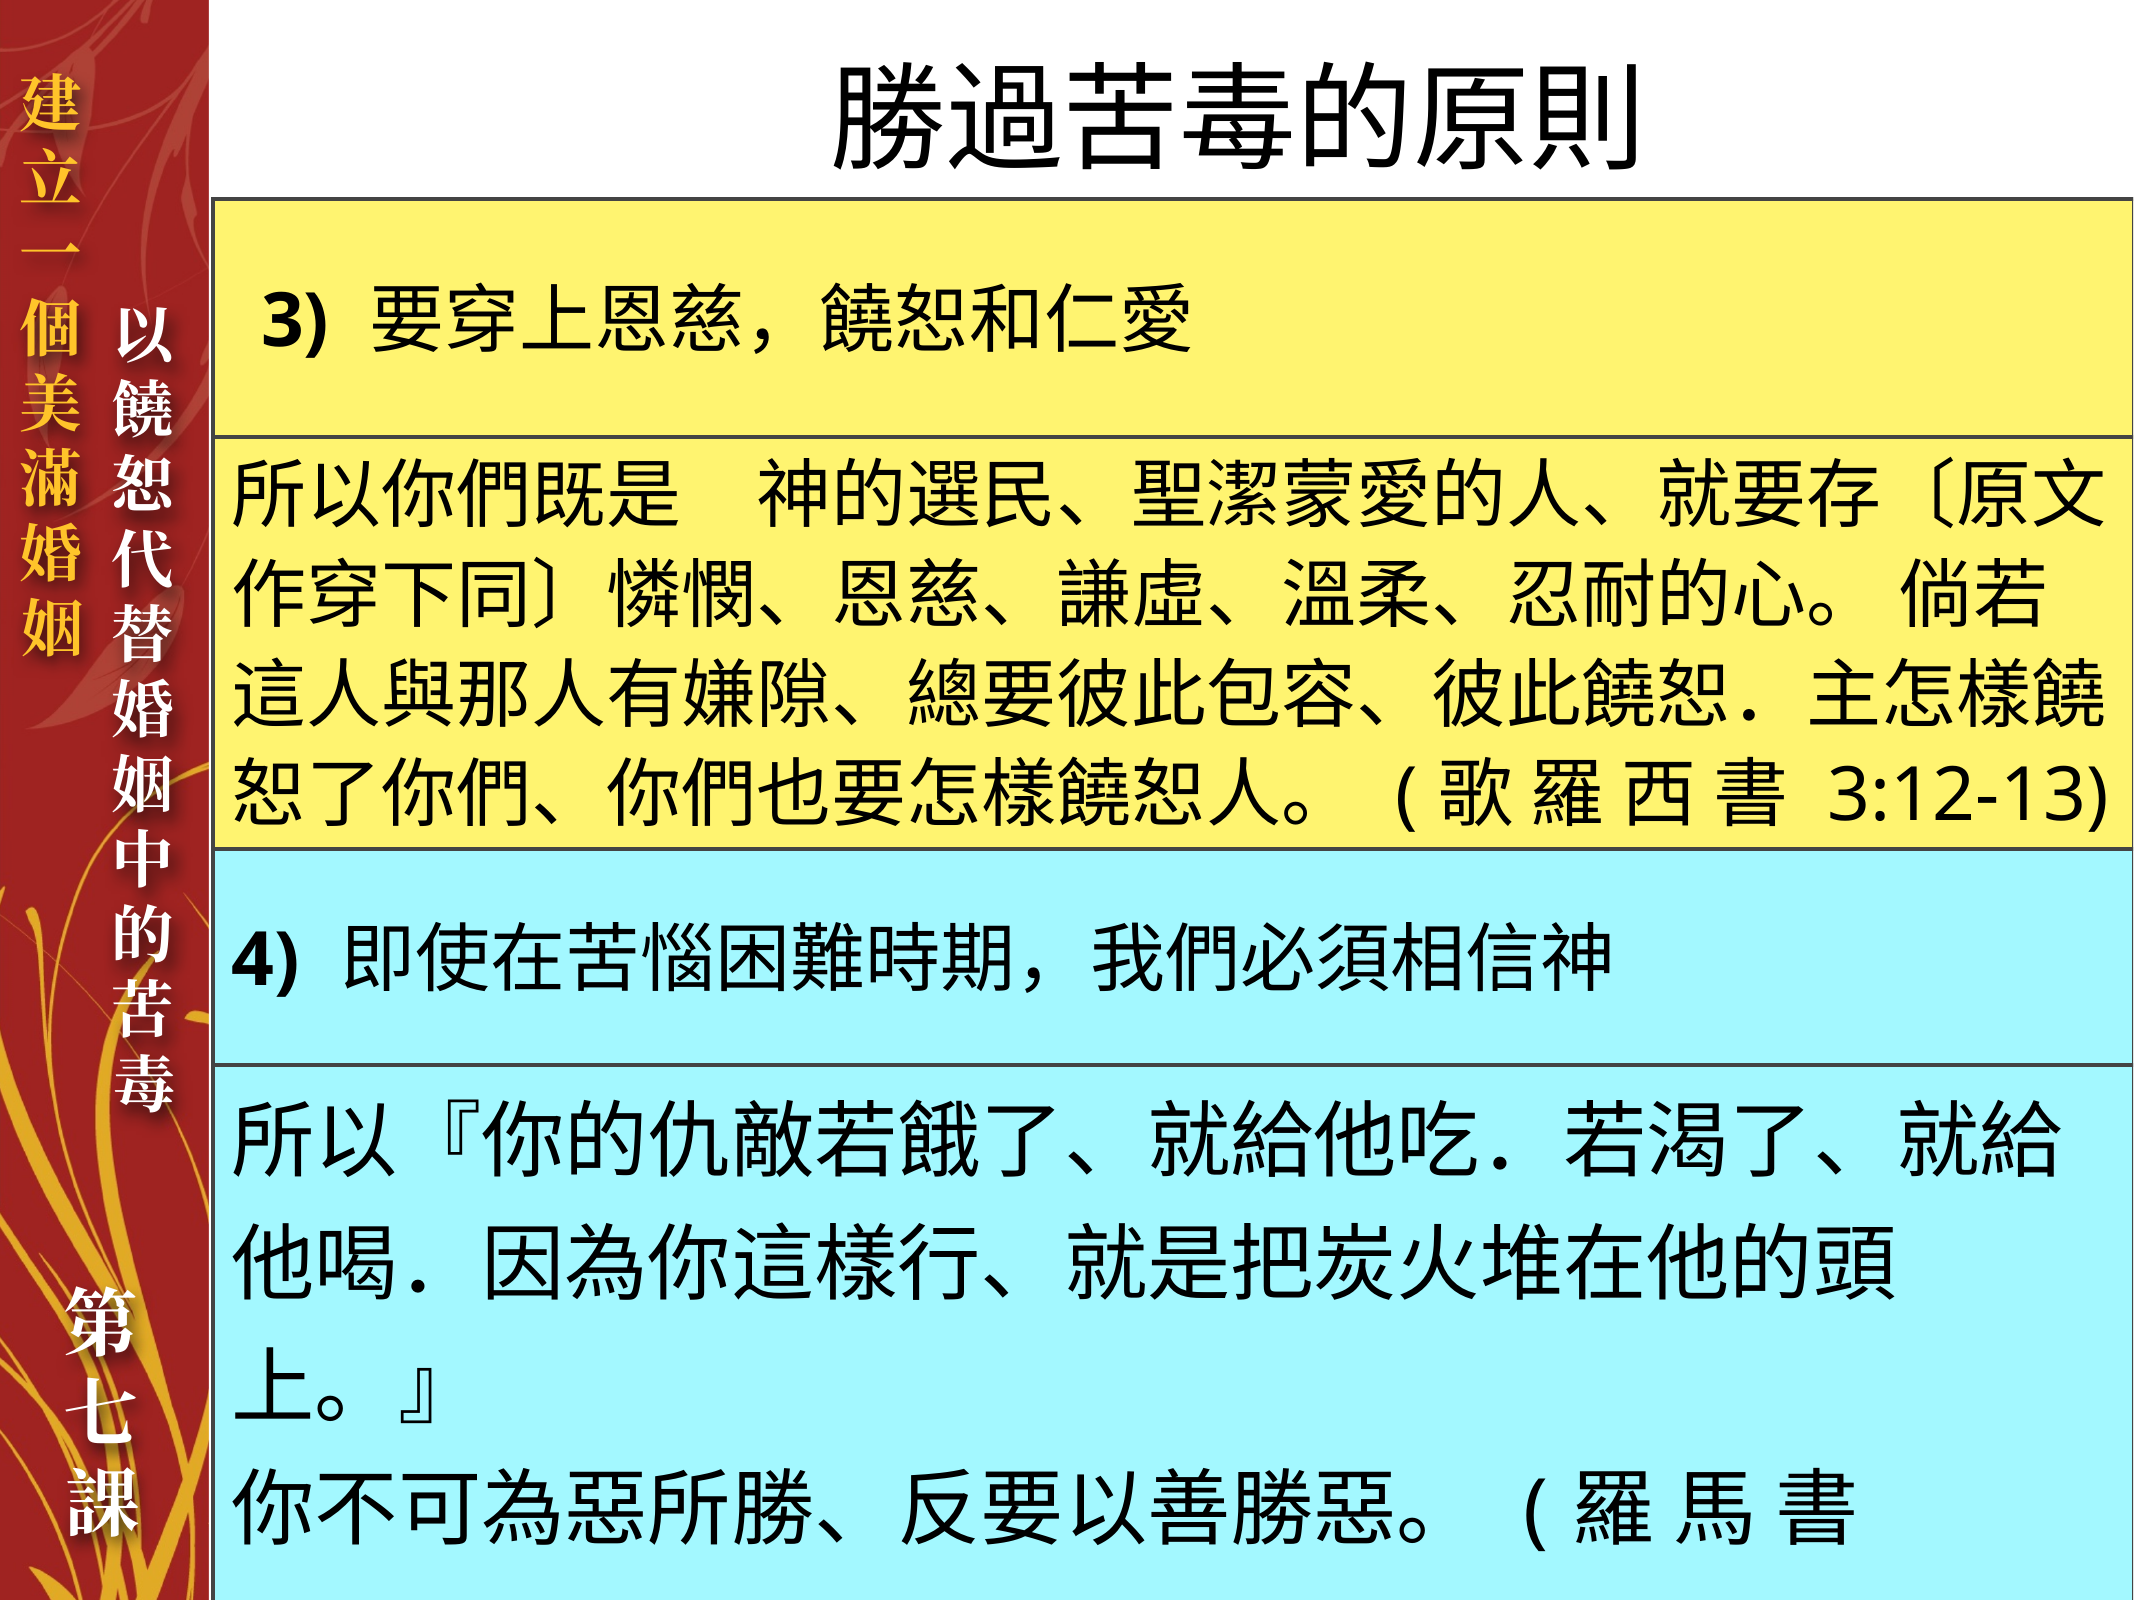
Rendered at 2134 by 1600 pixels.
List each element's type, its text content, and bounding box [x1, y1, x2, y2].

table_cell 4) 即使在苦惱困難時期，我們必須相信神 [215, 851, 2132, 1063]
text_box 勝過苦毒的原則 [821, 35, 1656, 192]
table_cell 所以你們既是 神的選民、聖潔蒙愛的人、就要存〔原文作穿下同〕憐憫、恩慈、謙虛、溫柔、忍耐的心。 倘若這人與那人有嫌隙、總要彼此包容、彼此饒恕．主怎樣饒恕了你們、你們也要怎樣饒恕人。 (歌 羅 西 書 3:12-13) [215, 439, 2132, 847]
table_header 3) 要穿上恩慈，饒恕和仁愛 [215, 201, 2132, 435]
table_cell 所以『你的仇敵若餓了、就給他吃．若渴了、就給他喝．因為你這樣行、就是把炭火堆在他的頭上。』 你不可為惡所勝、反要以善勝惡。 (羅 馬 書 12:20-21) [215, 1067, 2132, 1600]
picture [0, 0, 208, 1600]
